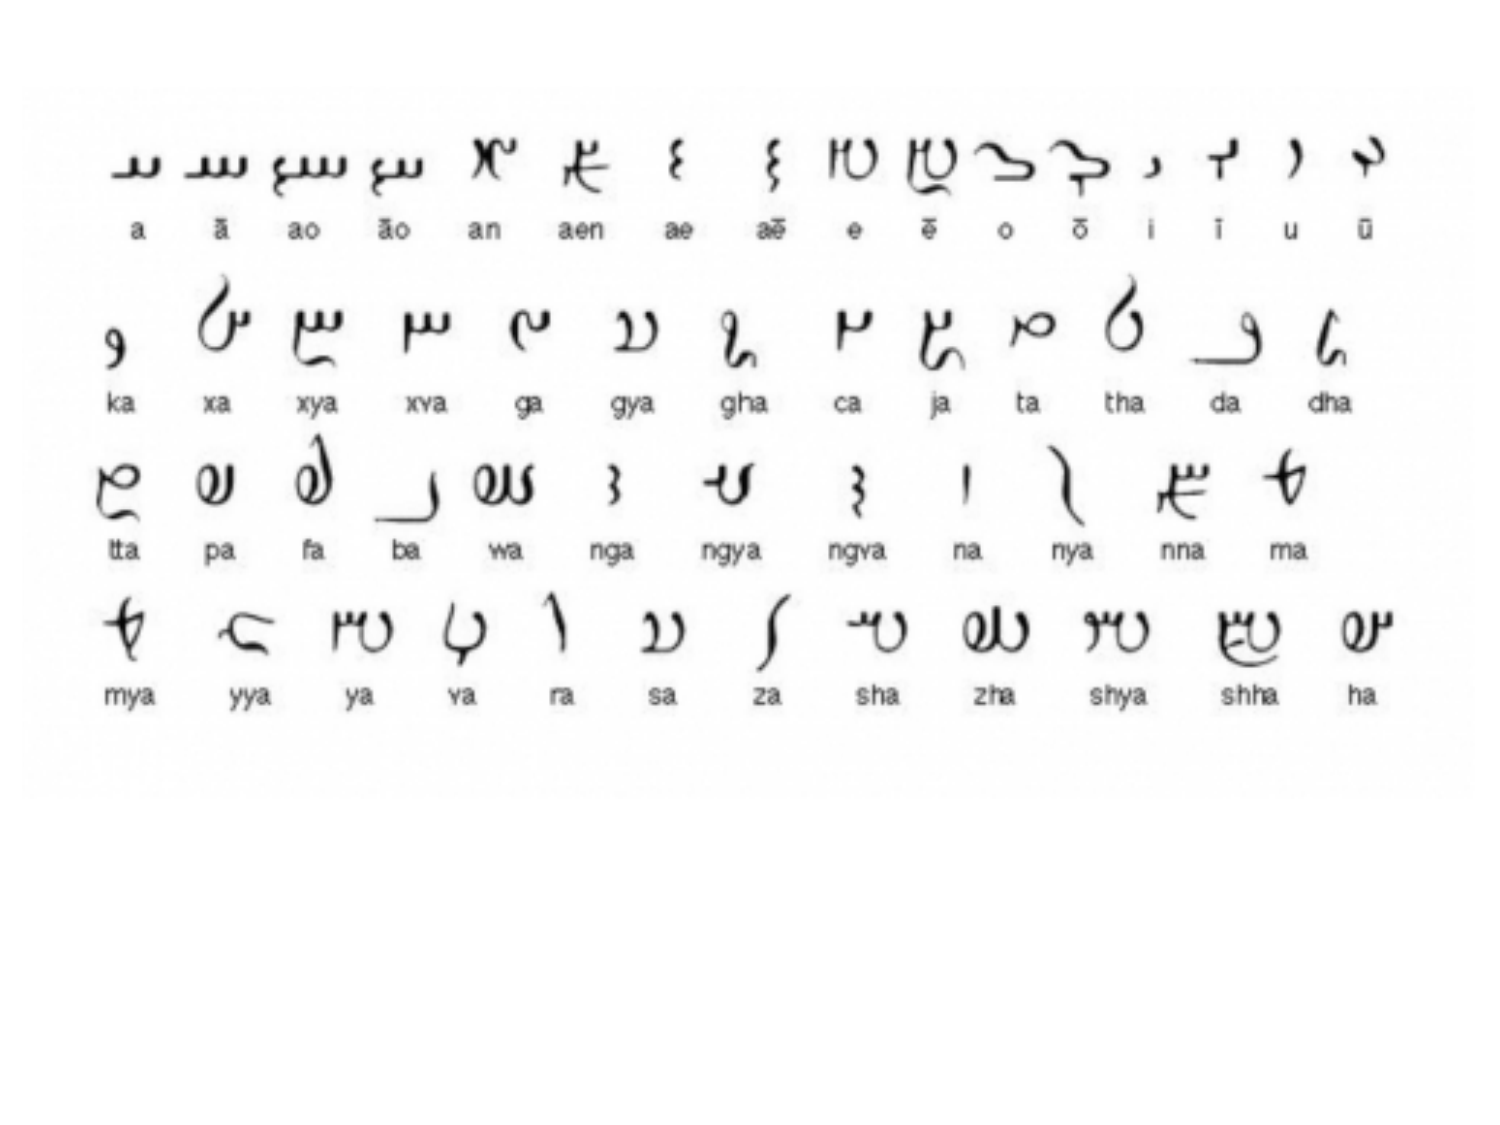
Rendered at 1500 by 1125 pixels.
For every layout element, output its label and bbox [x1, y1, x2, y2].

picture [21, 86, 1475, 799]
